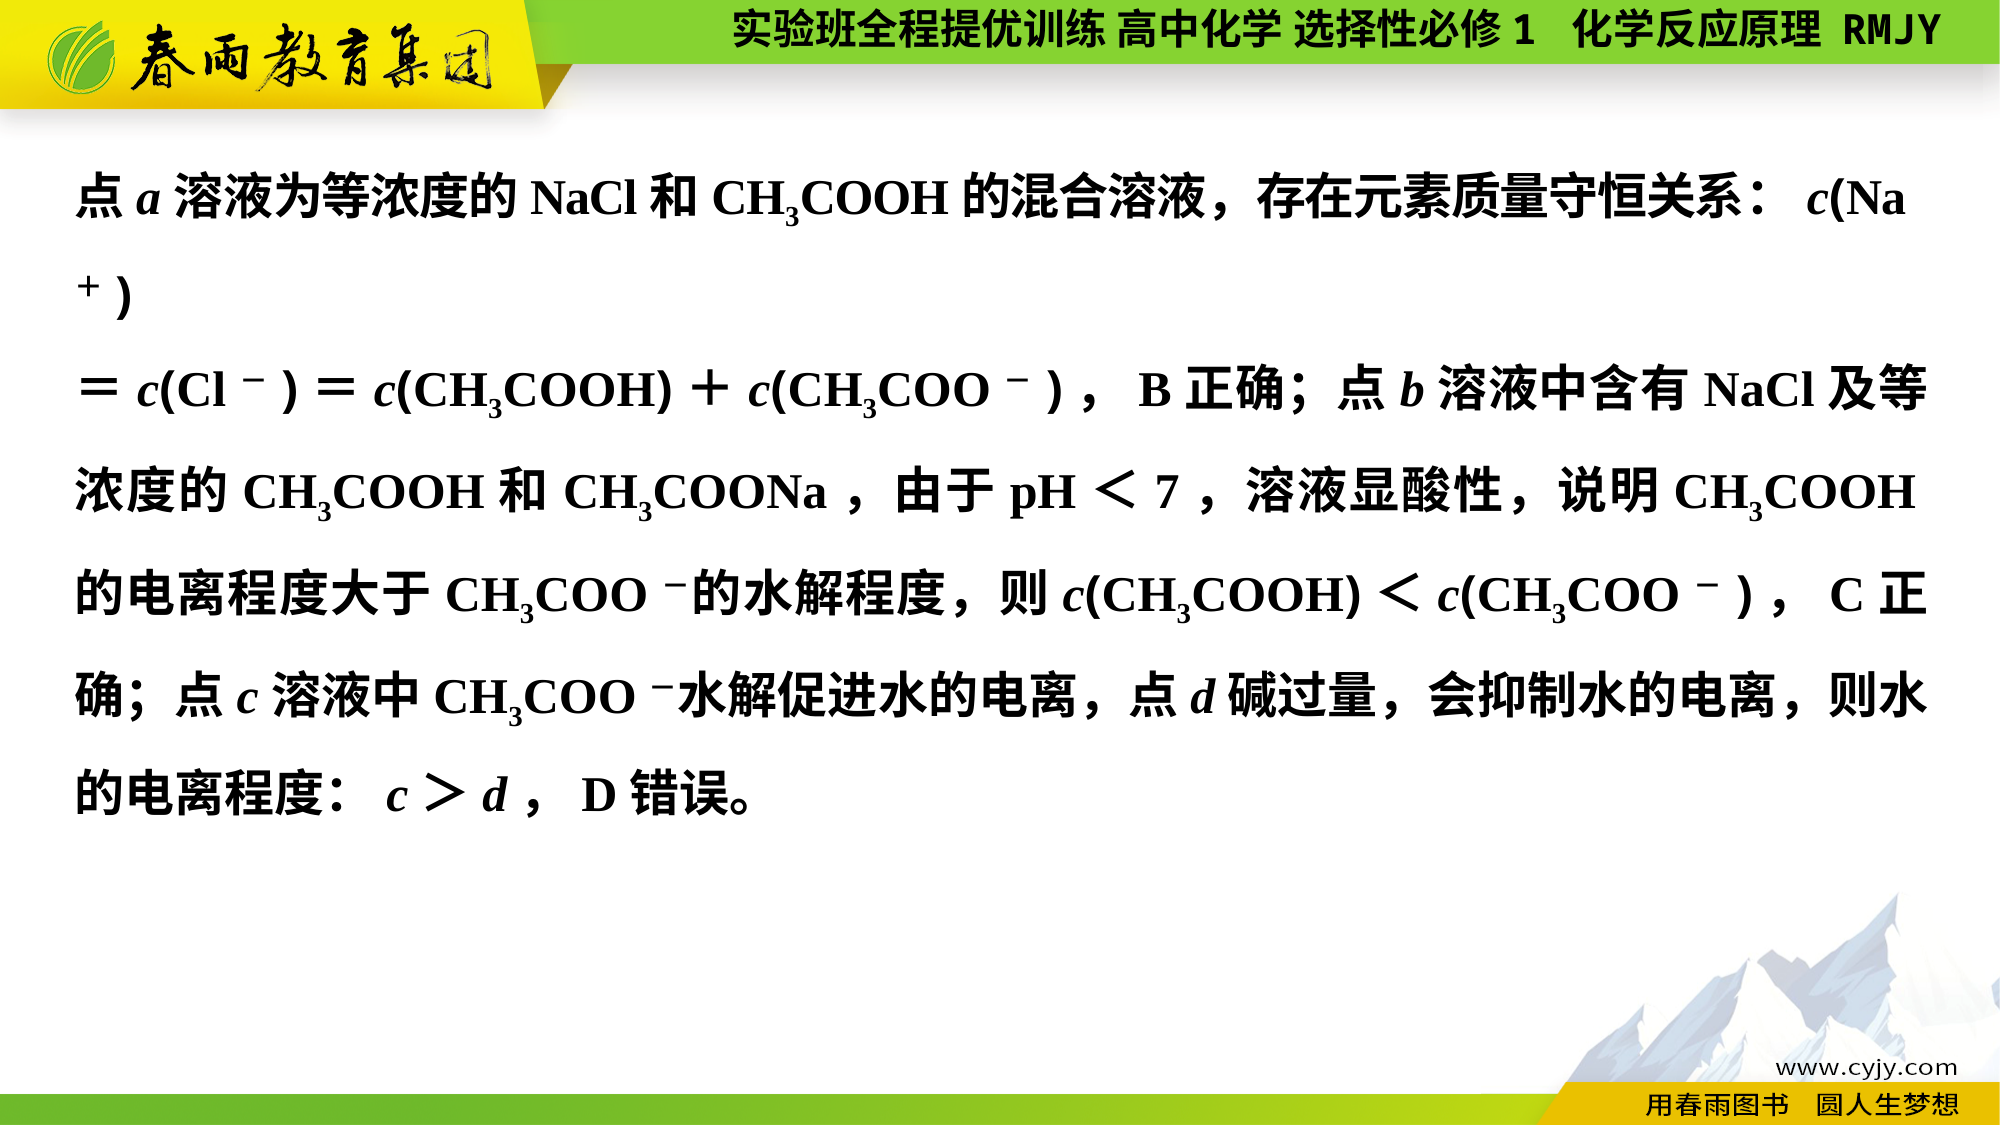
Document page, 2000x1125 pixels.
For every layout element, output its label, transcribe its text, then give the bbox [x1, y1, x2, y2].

picture [0, 0, 2000, 1125]
list 点a溶液为等浓度的NaCl和CH3COOH的混合溶液，存在元素质量守恒关系：c(Na＋) ＝c(Cl－)＝c(CH3COOH)＋c(CH3COO－)，B正确；点b溶液中含有NaCl及等浓度的CH3COOH和CH3COONa，由于pH＜7，溶液显酸性，说明CH3COOH的电离程度大于CH3COO－的水解程度，则c(CH3COOH)＜c(CH3COO－)，C正确；点c溶液中CH3COO－水解促进水的电离，点d碱过量，会抑制水的电离，则水的电离程度：c＞d，D错误。 [59, 122, 1944, 683]
